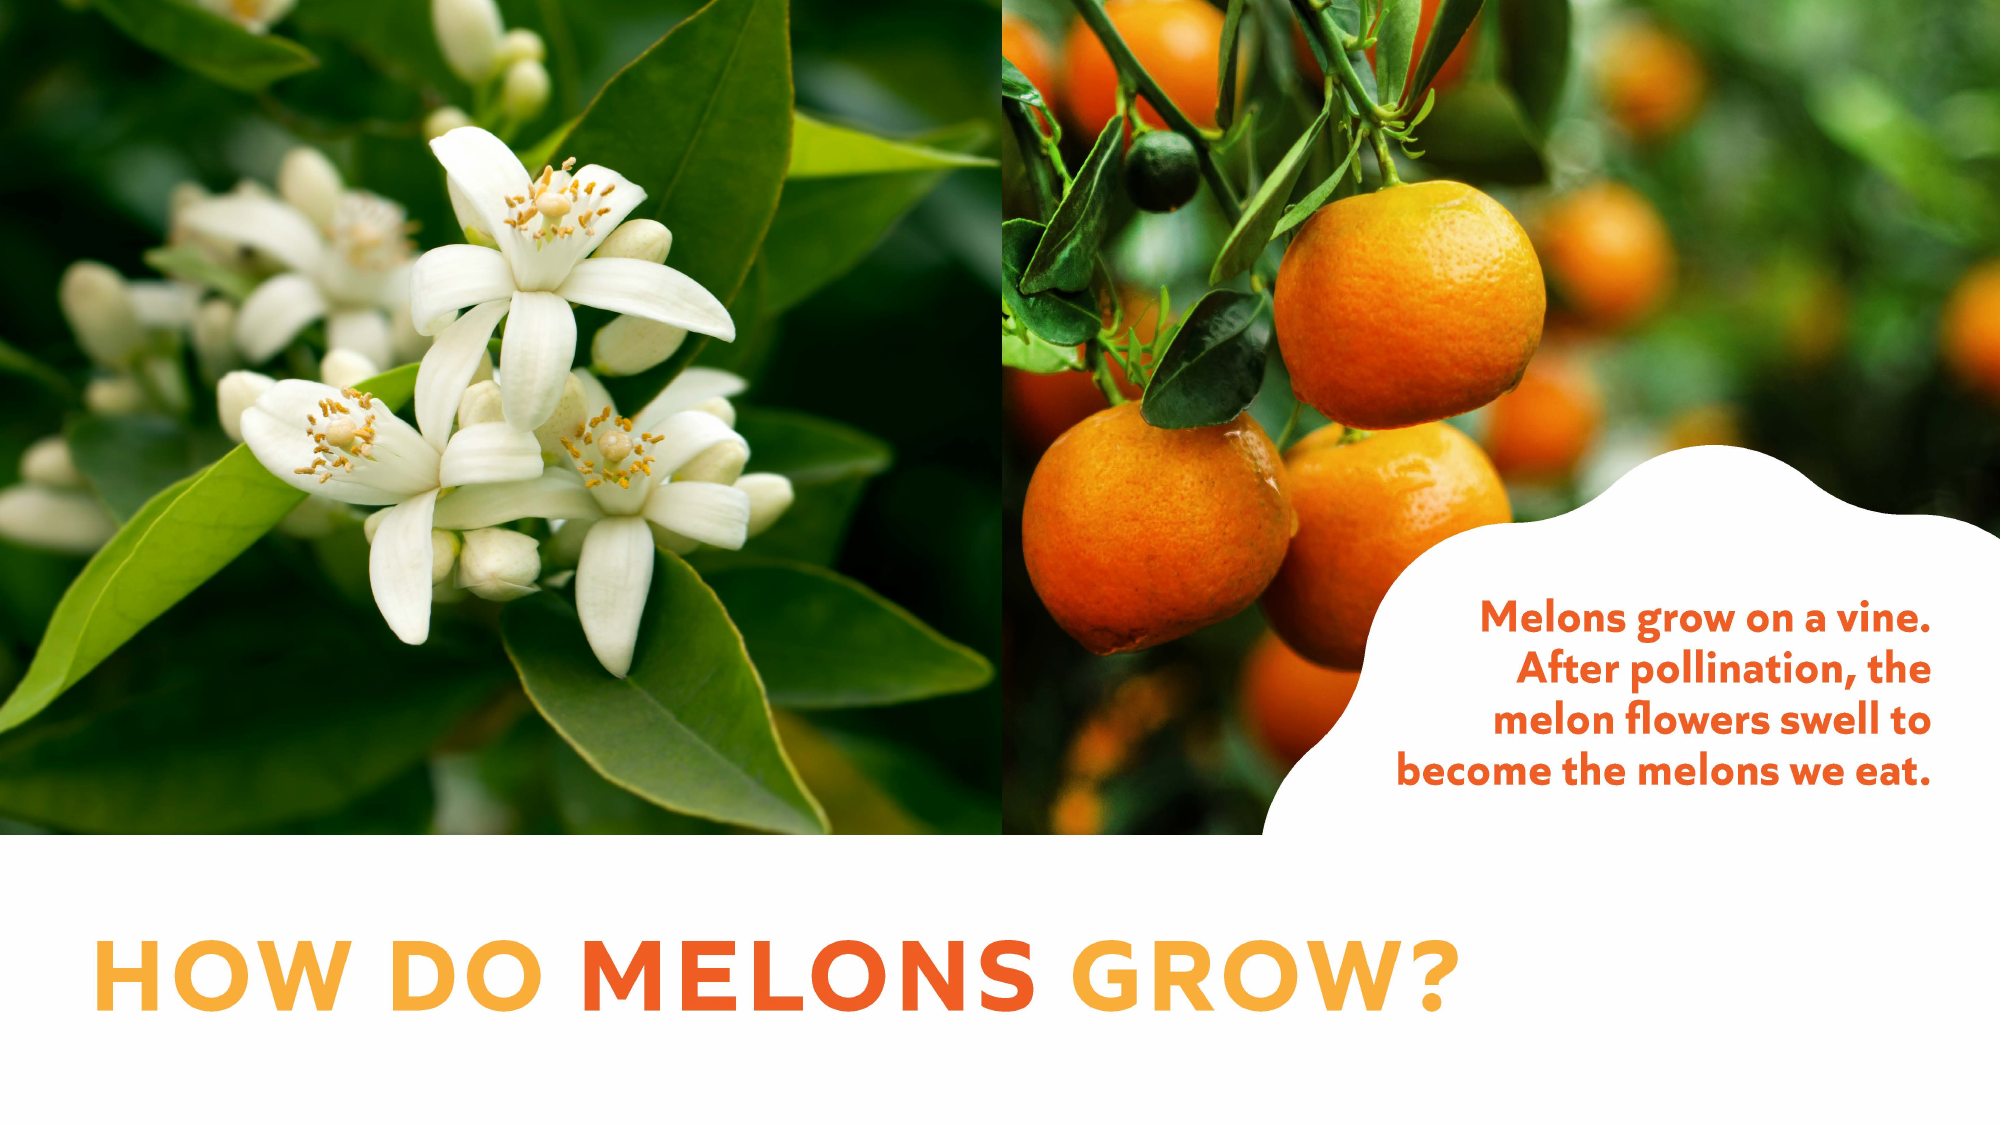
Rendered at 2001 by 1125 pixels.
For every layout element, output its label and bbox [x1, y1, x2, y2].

list [0, 0, 2000, 1125]
